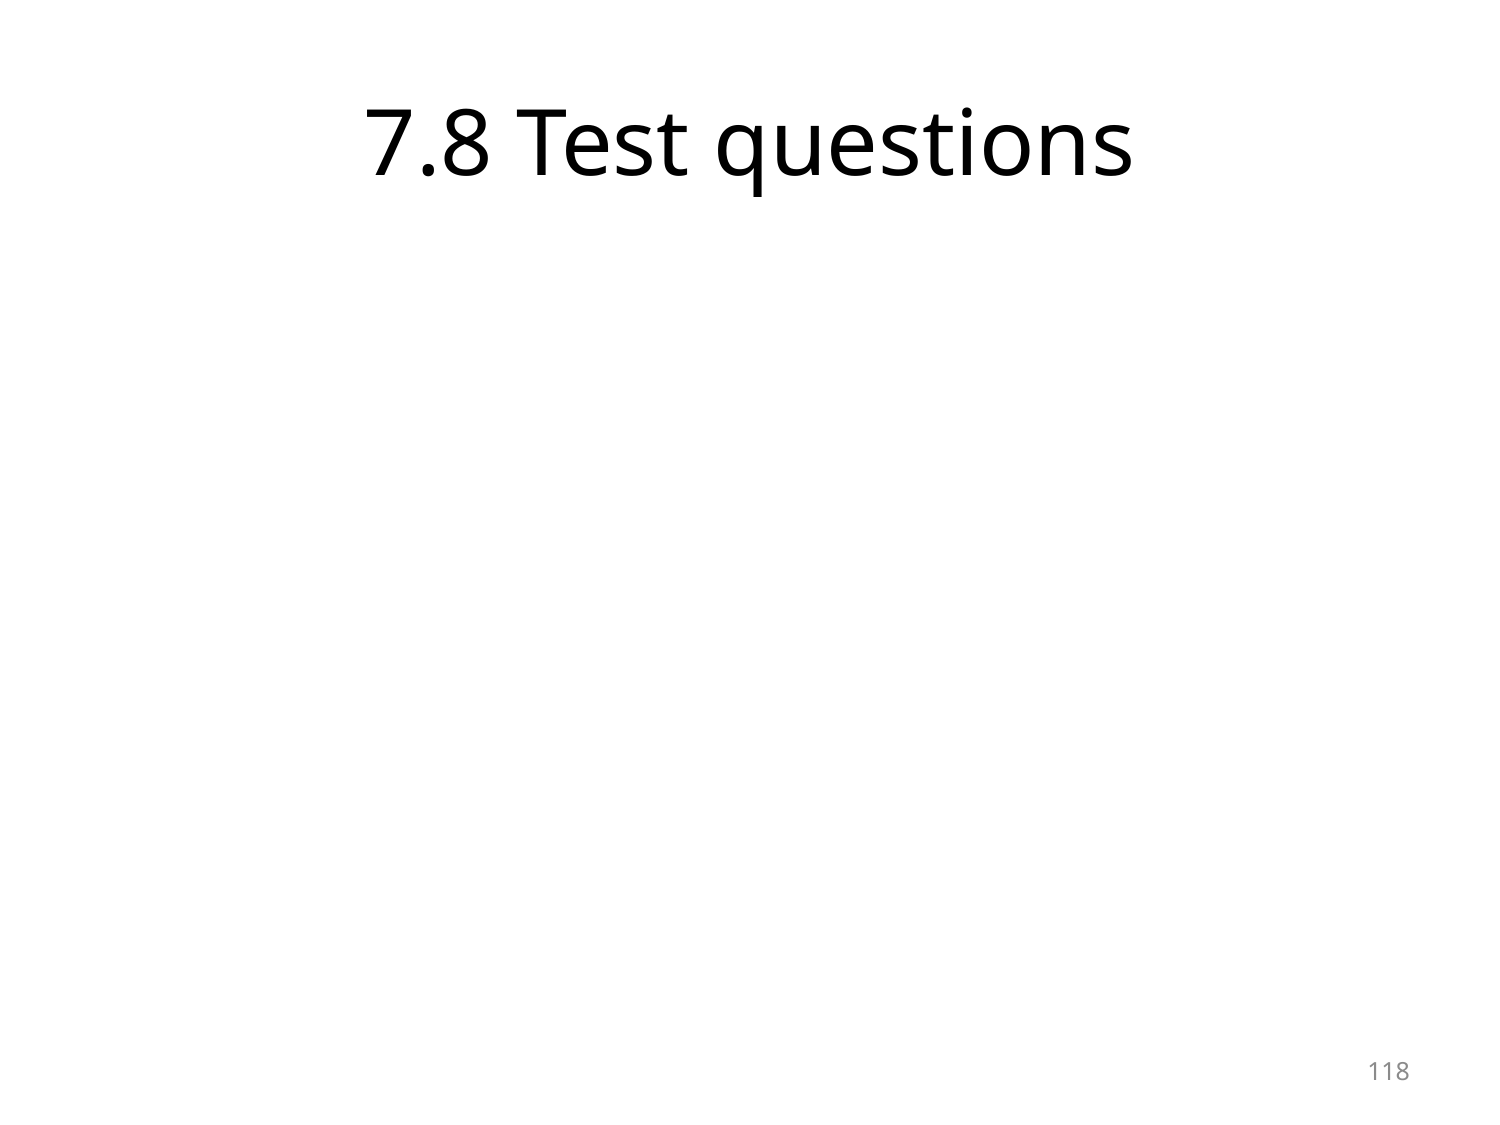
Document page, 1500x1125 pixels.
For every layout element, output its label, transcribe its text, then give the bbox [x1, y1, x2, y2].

title 7.8 Test questions [75, 45, 1425, 233]
slide_number 118 [1074, 1042, 1425, 1103]
